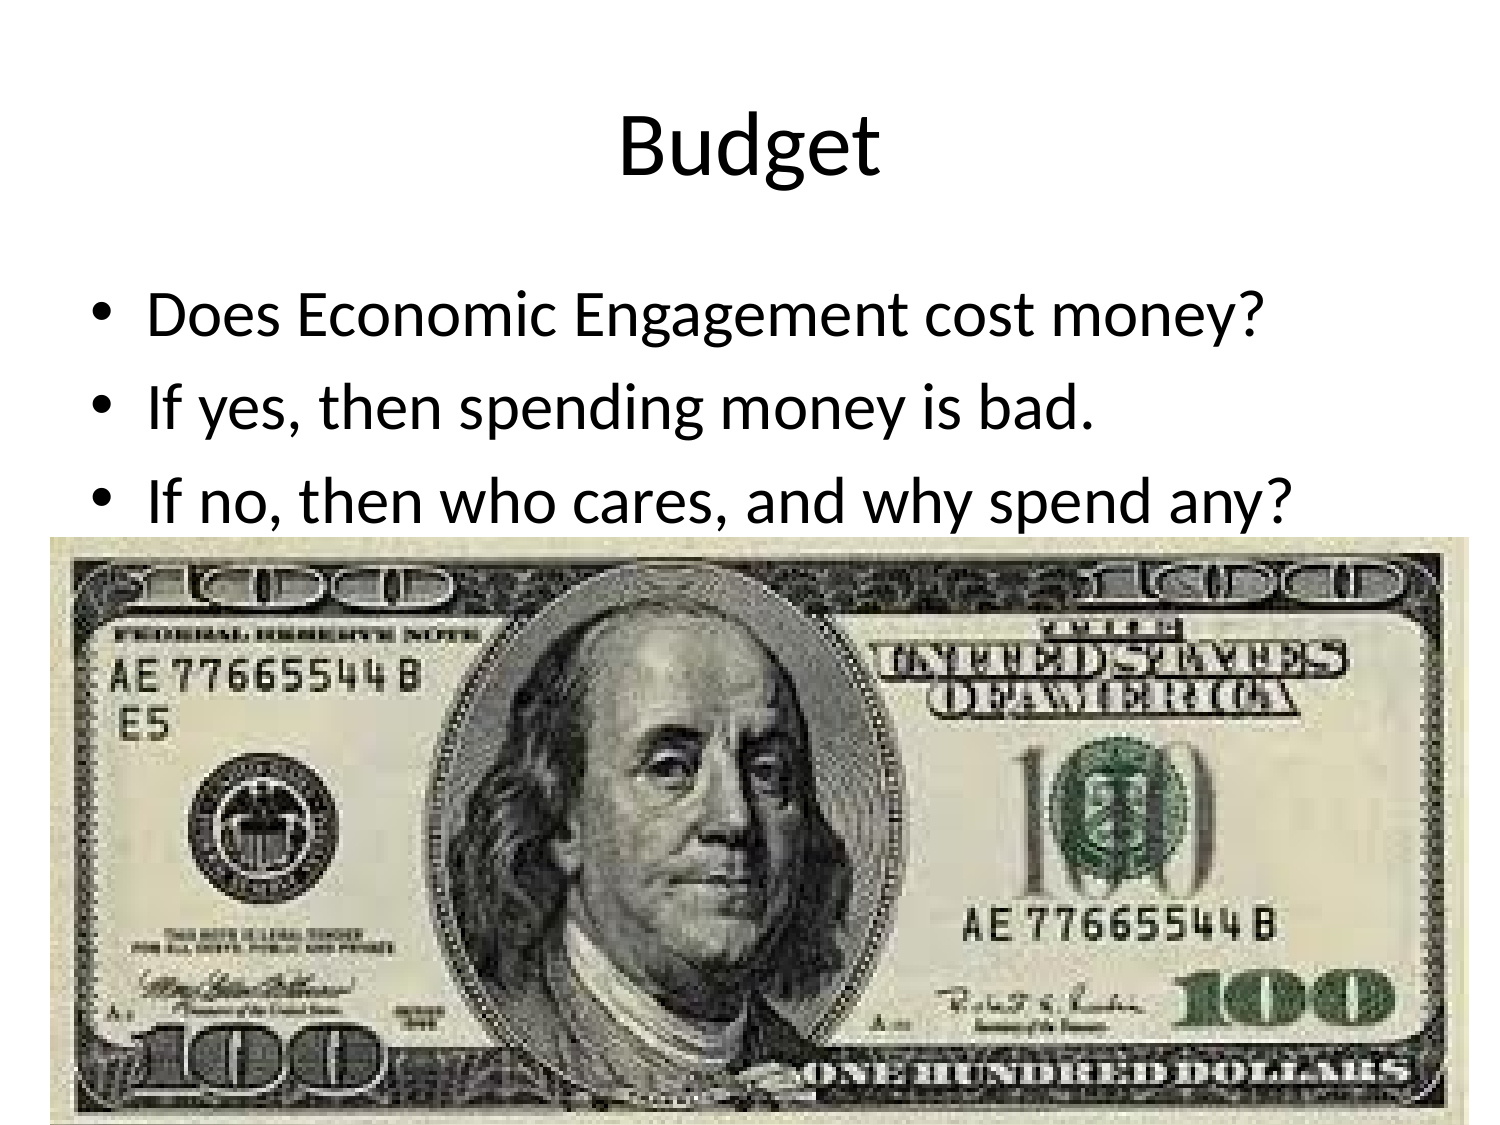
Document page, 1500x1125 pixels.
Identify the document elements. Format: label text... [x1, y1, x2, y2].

picture [49, 537, 1469, 1125]
title Budget [75, 45, 1425, 233]
list Does Economic Engagement cost money? If yes, then spending money is bad. If no, then who cares, and why spend any? [75, 262, 1425, 535]
